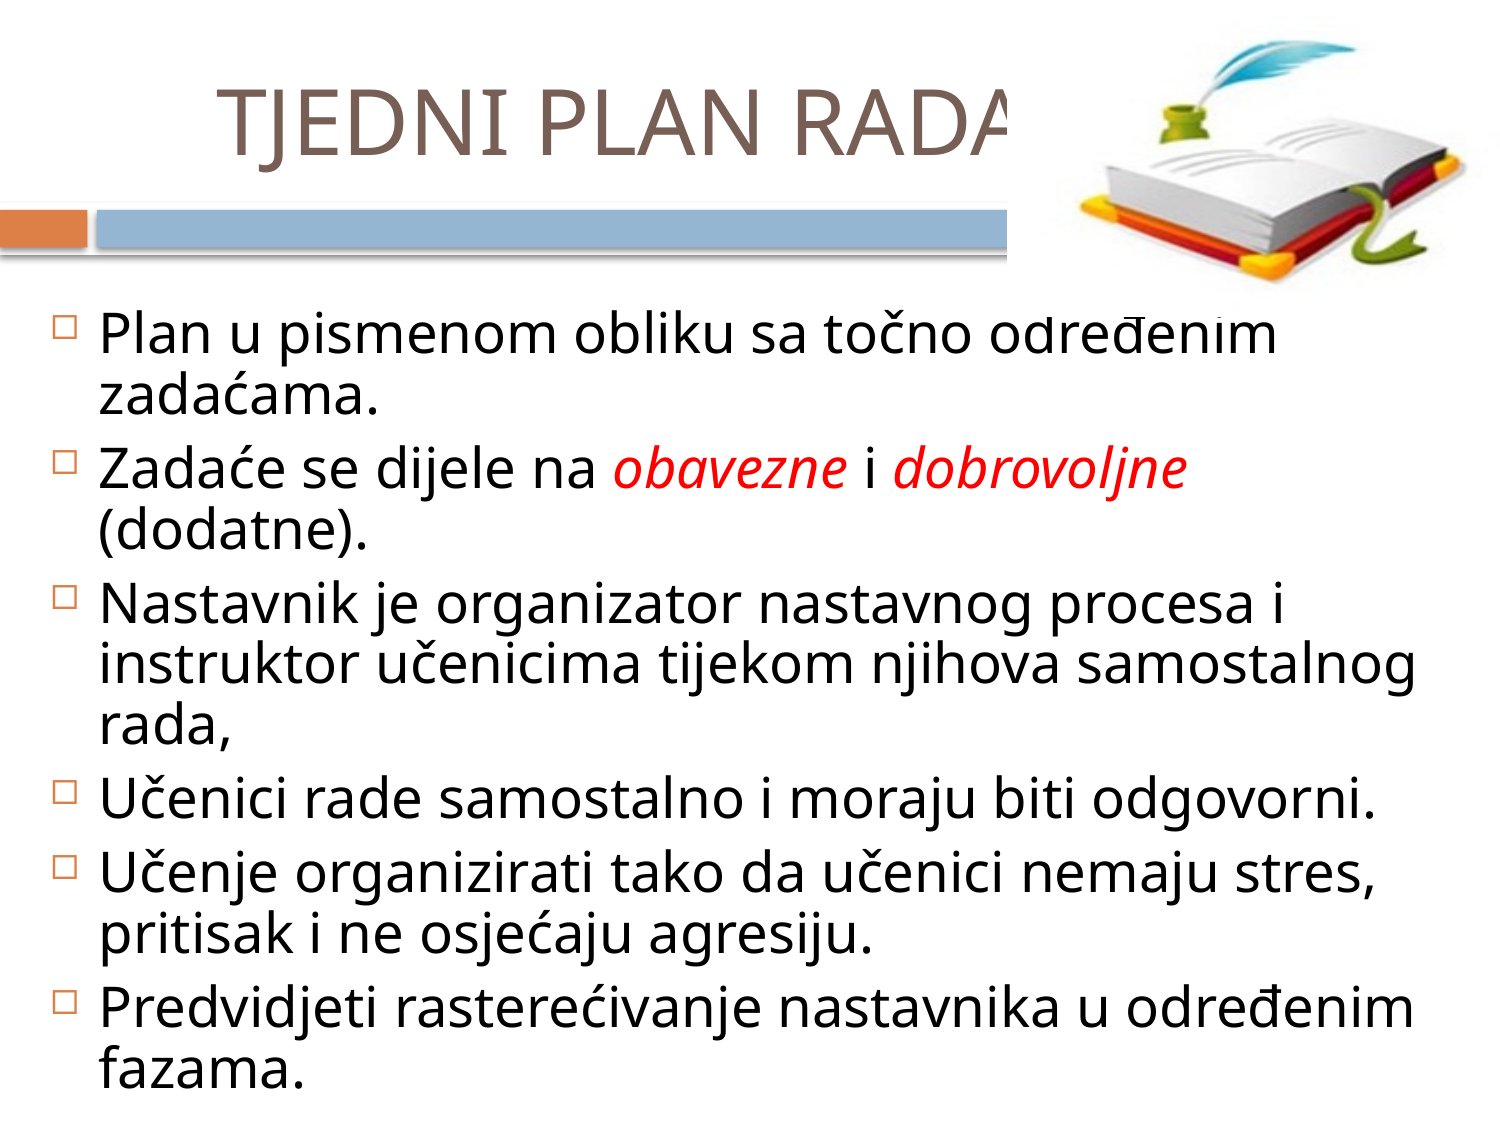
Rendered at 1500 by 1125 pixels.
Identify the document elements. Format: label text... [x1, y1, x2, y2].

list Plan u pismenom obliku sa točno određenim zadaćama. Zadaće se dijele na obavezne i dobrovoljne (dodatne). Nastavnik je organizator nastavnog procesa i instruktor učenicima tijekom njihova samostalnog rada, Učenici rade samostalno i moraju biti odgovorni. Učenje organizirati tako da učenici nemaju stres, pritisak i ne osjećaju agresiju. Predvidjeti rasterećivanje nastavnika u određenim fazama. [34, 297, 1466, 1125]
title TJEDNI PLAN RADA [58, 37, 1001, 201]
picture [1007, 0, 1500, 317]
